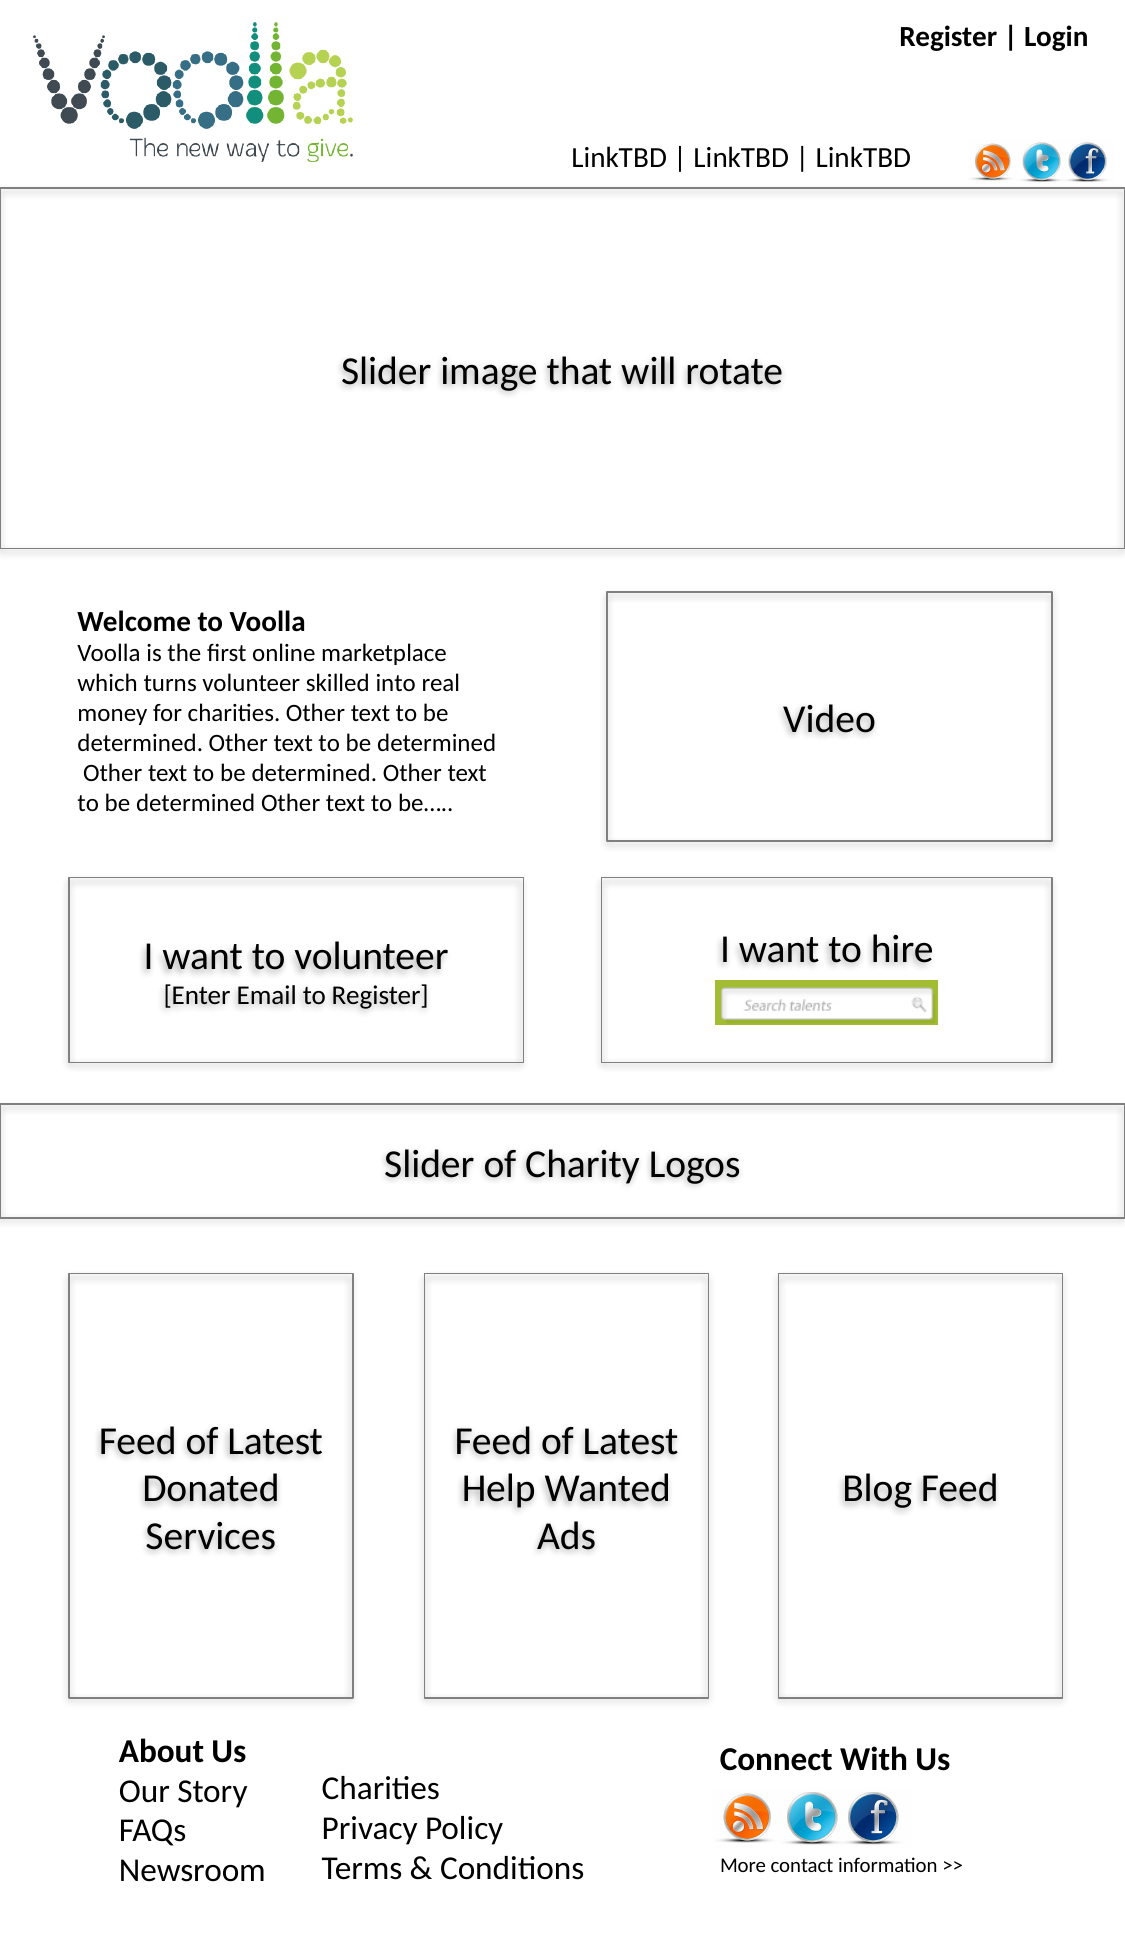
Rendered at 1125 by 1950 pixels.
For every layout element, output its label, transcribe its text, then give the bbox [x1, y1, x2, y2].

text_box Feed of Latest Donated Services [68, 1273, 354, 1699]
text_box Register | Login [884, 10, 1104, 60]
text_box More contact information >> [705, 1843, 978, 1884]
text_box I want to volunteer [Enter Email to Register] [68, 877, 524, 1063]
text_box Video [606, 591, 1053, 842]
text_box Welcome to Voolla Voolla is the first online marketplace which turns volunteer skilled into real money for charities. Other text to be determined. Other text to be determined Other text to be determined. Other text to be determined Other text to be….. [62, 594, 518, 824]
text_box Slider of Charity Logos [0, 1103, 1125, 1219]
text_box Feed of Latest Help Wanted Ads [424, 1273, 709, 1699]
picture [33, 22, 354, 163]
text_box LinkTBD | LinkTBD | LinkTBD [556, 130, 1070, 181]
picture [967, 139, 1116, 184]
text_box Charities Privacy Policy Terms & Conditions [306, 1759, 600, 1934]
text_box Blog Feed [778, 1273, 1063, 1699]
text_box Slider image that will rotate [0, 187, 1125, 549]
text_box About Us Our Story FAQs Newsroom [104, 1721, 353, 1936]
picture [715, 980, 939, 1025]
text_box I want to hire [601, 877, 1053, 1063]
text_box Connect With Us [705, 1729, 966, 1785]
picture [713, 1788, 911, 1847]
